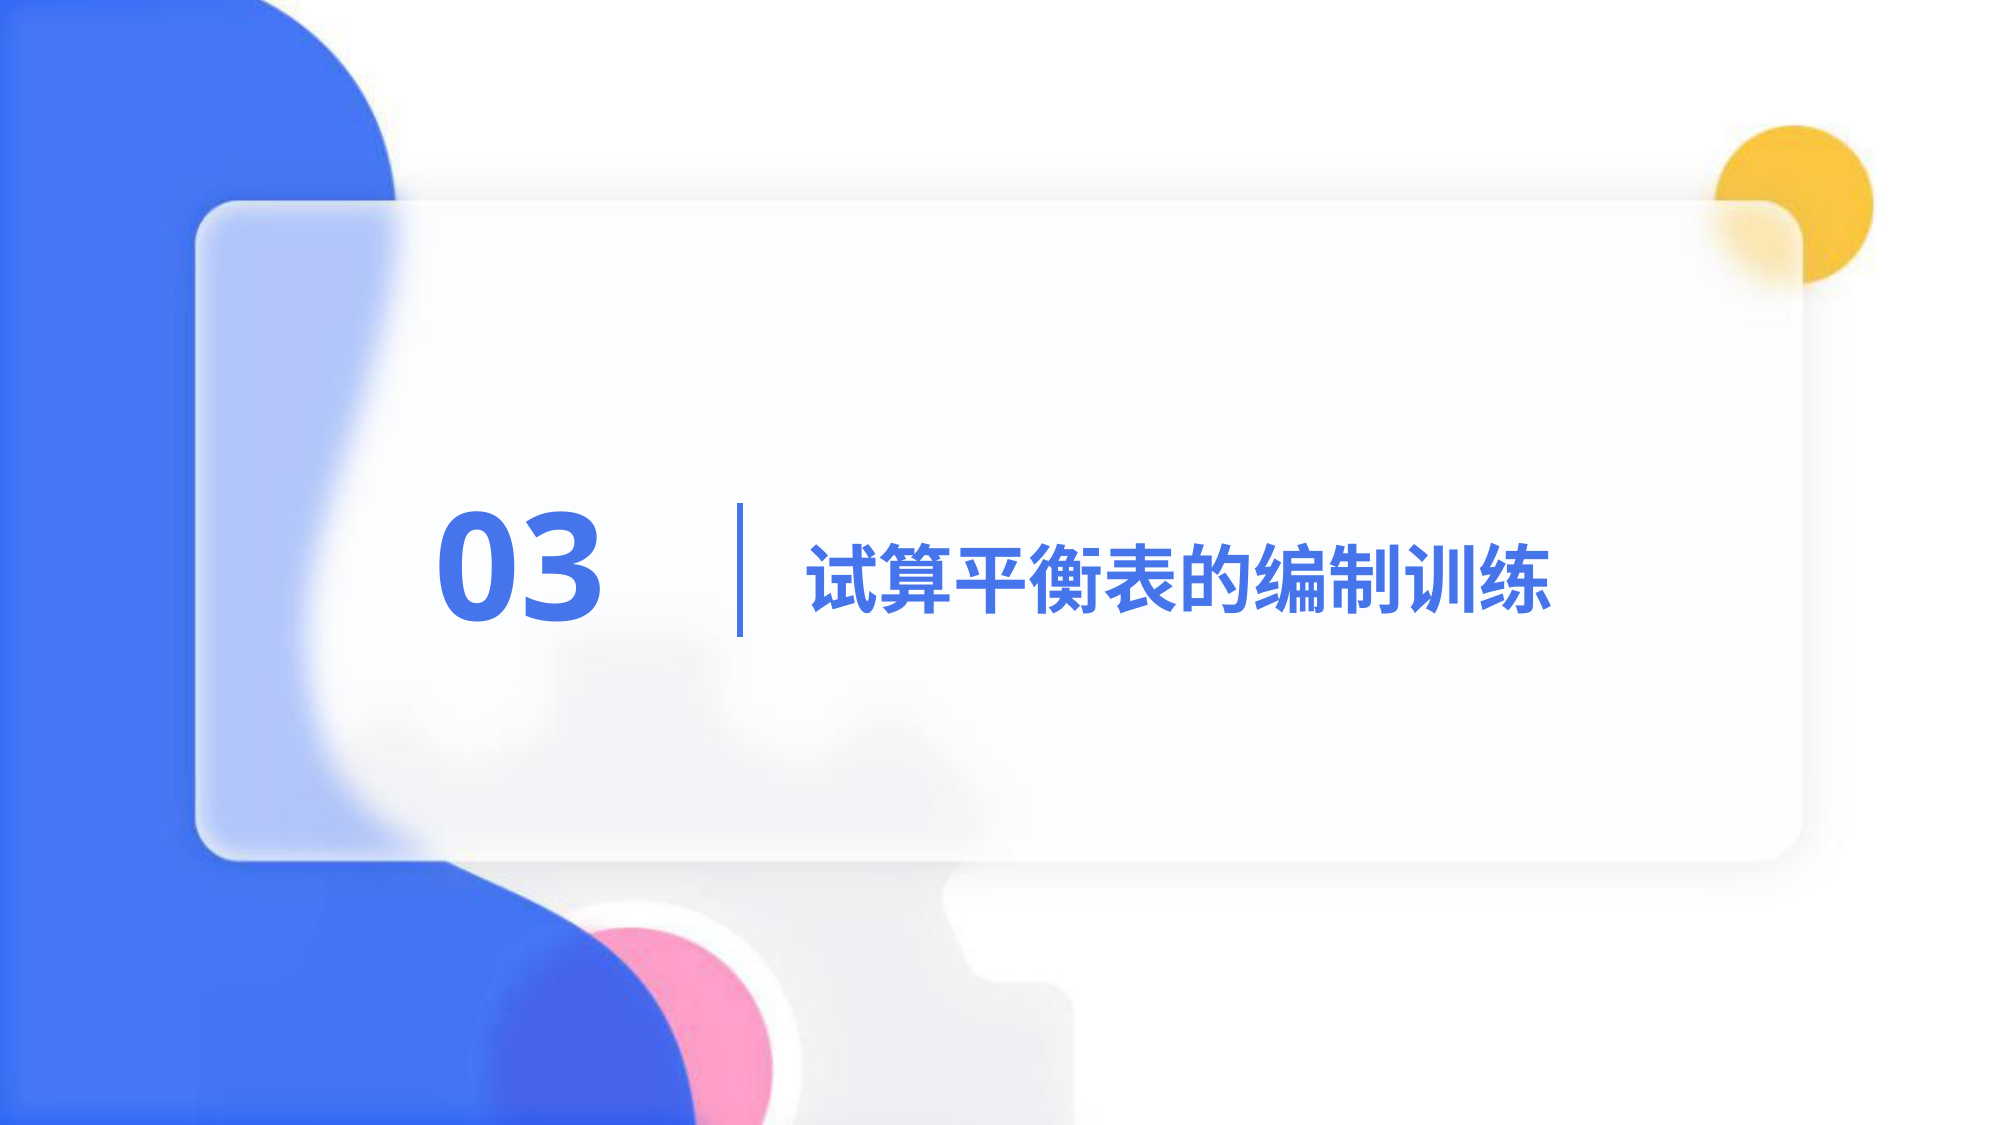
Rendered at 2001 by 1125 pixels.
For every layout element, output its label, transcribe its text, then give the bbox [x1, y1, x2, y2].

picture [0, 0, 2000, 1125]
title 试算平衡表的编制训练 [787, 491, 1760, 629]
text_box 03 [326, 377, 714, 744]
